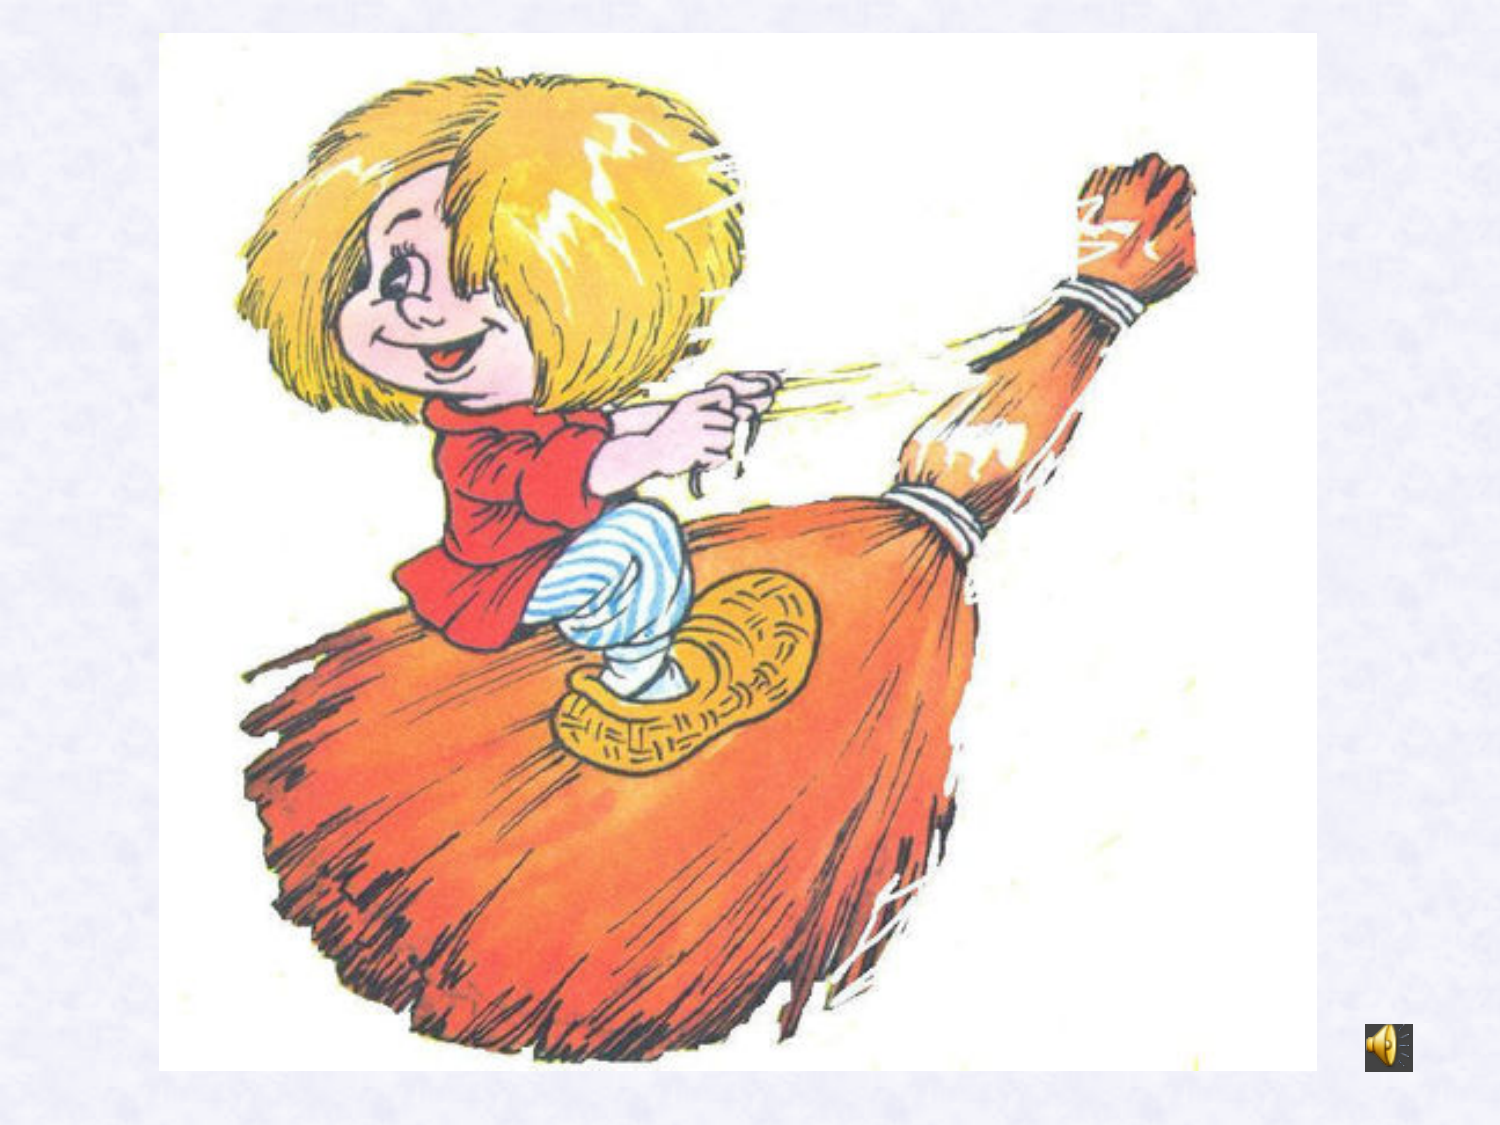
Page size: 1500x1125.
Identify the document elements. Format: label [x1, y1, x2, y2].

picture [159, 33, 1318, 1071]
picture [1364, 1022, 1415, 1074]
